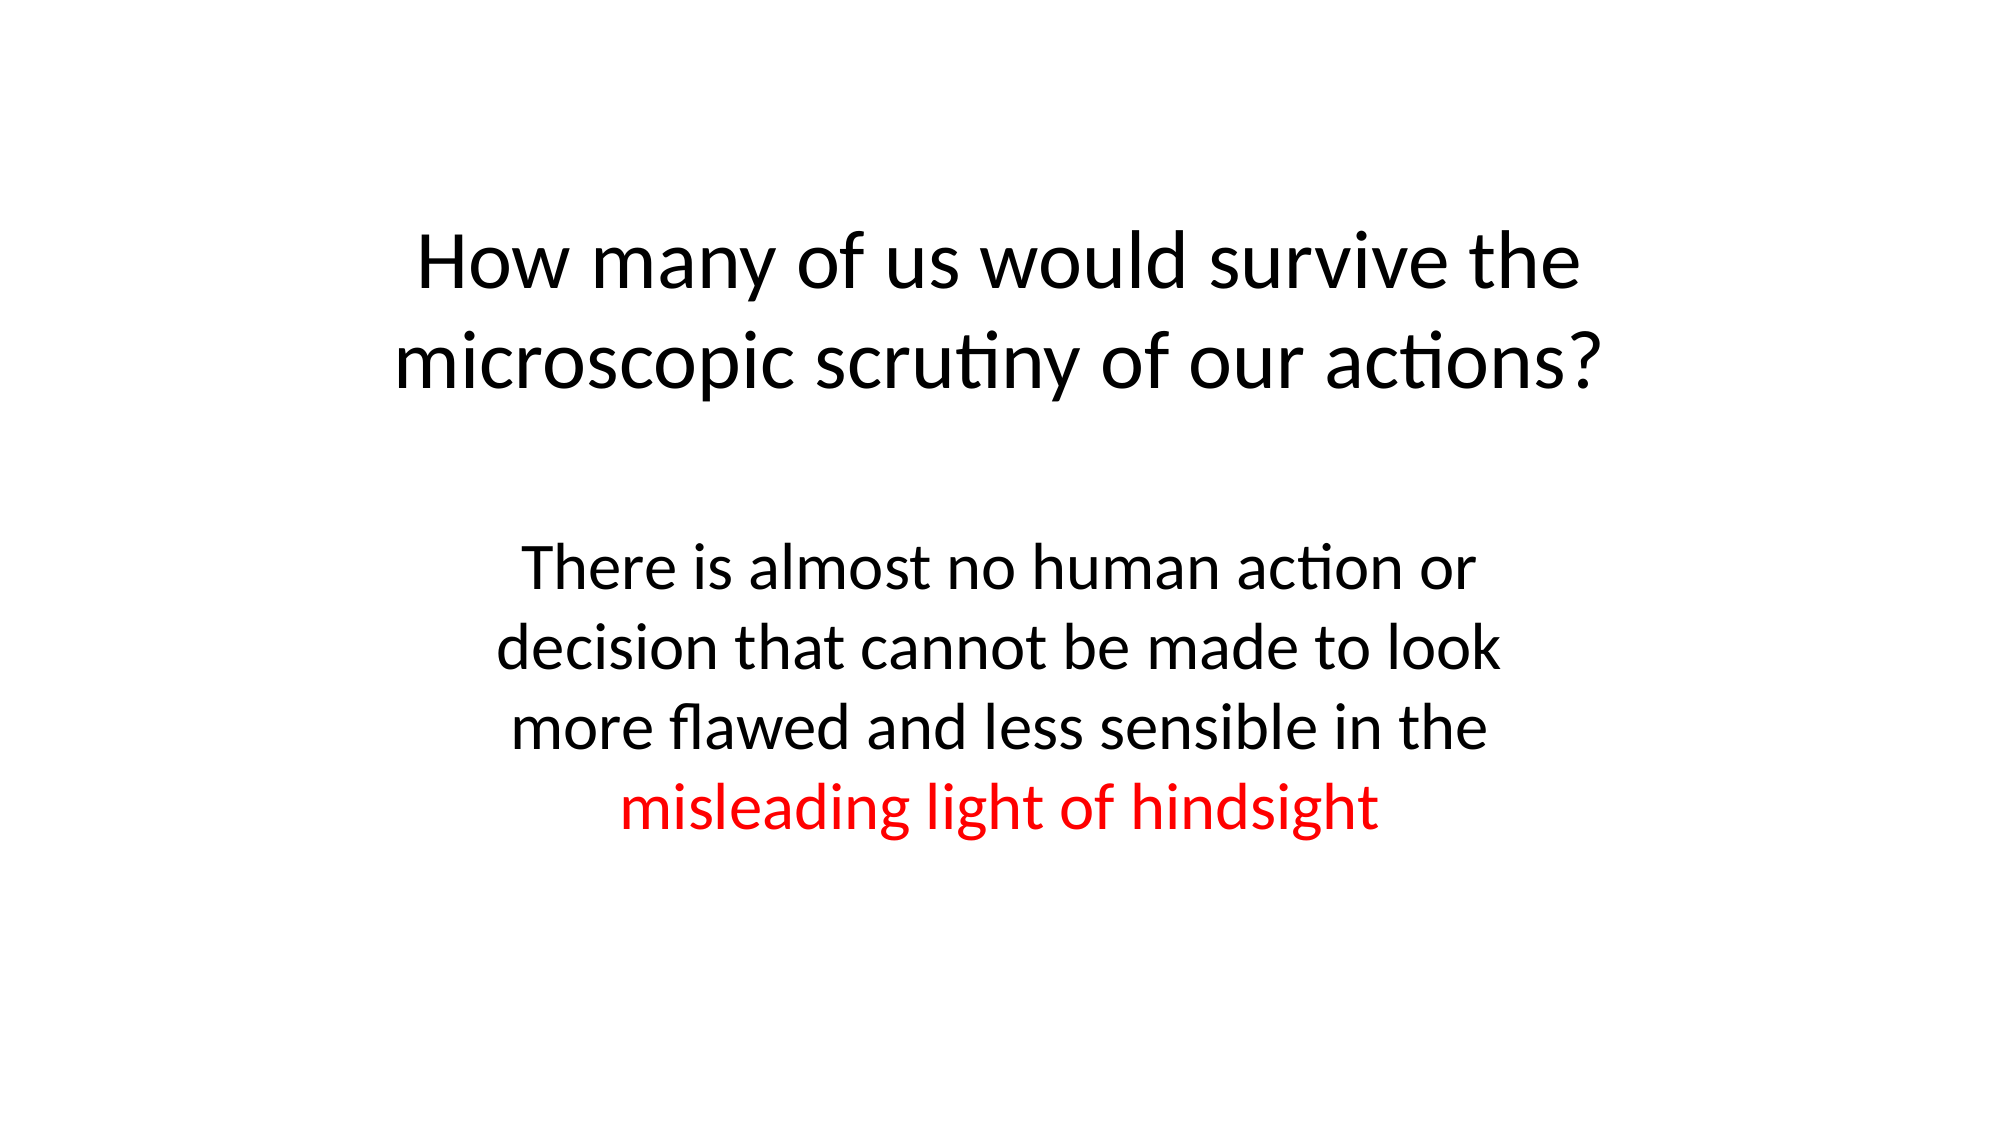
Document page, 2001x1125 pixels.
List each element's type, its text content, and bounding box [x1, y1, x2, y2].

title How many of us would survive the microscopic scrutiny of our actions? [362, 184, 1638, 426]
subtitle There is almost no human action or decision that cannot be made to look more flawed and less sensible in the misleading light of hindsight [474, 515, 1525, 1024]
